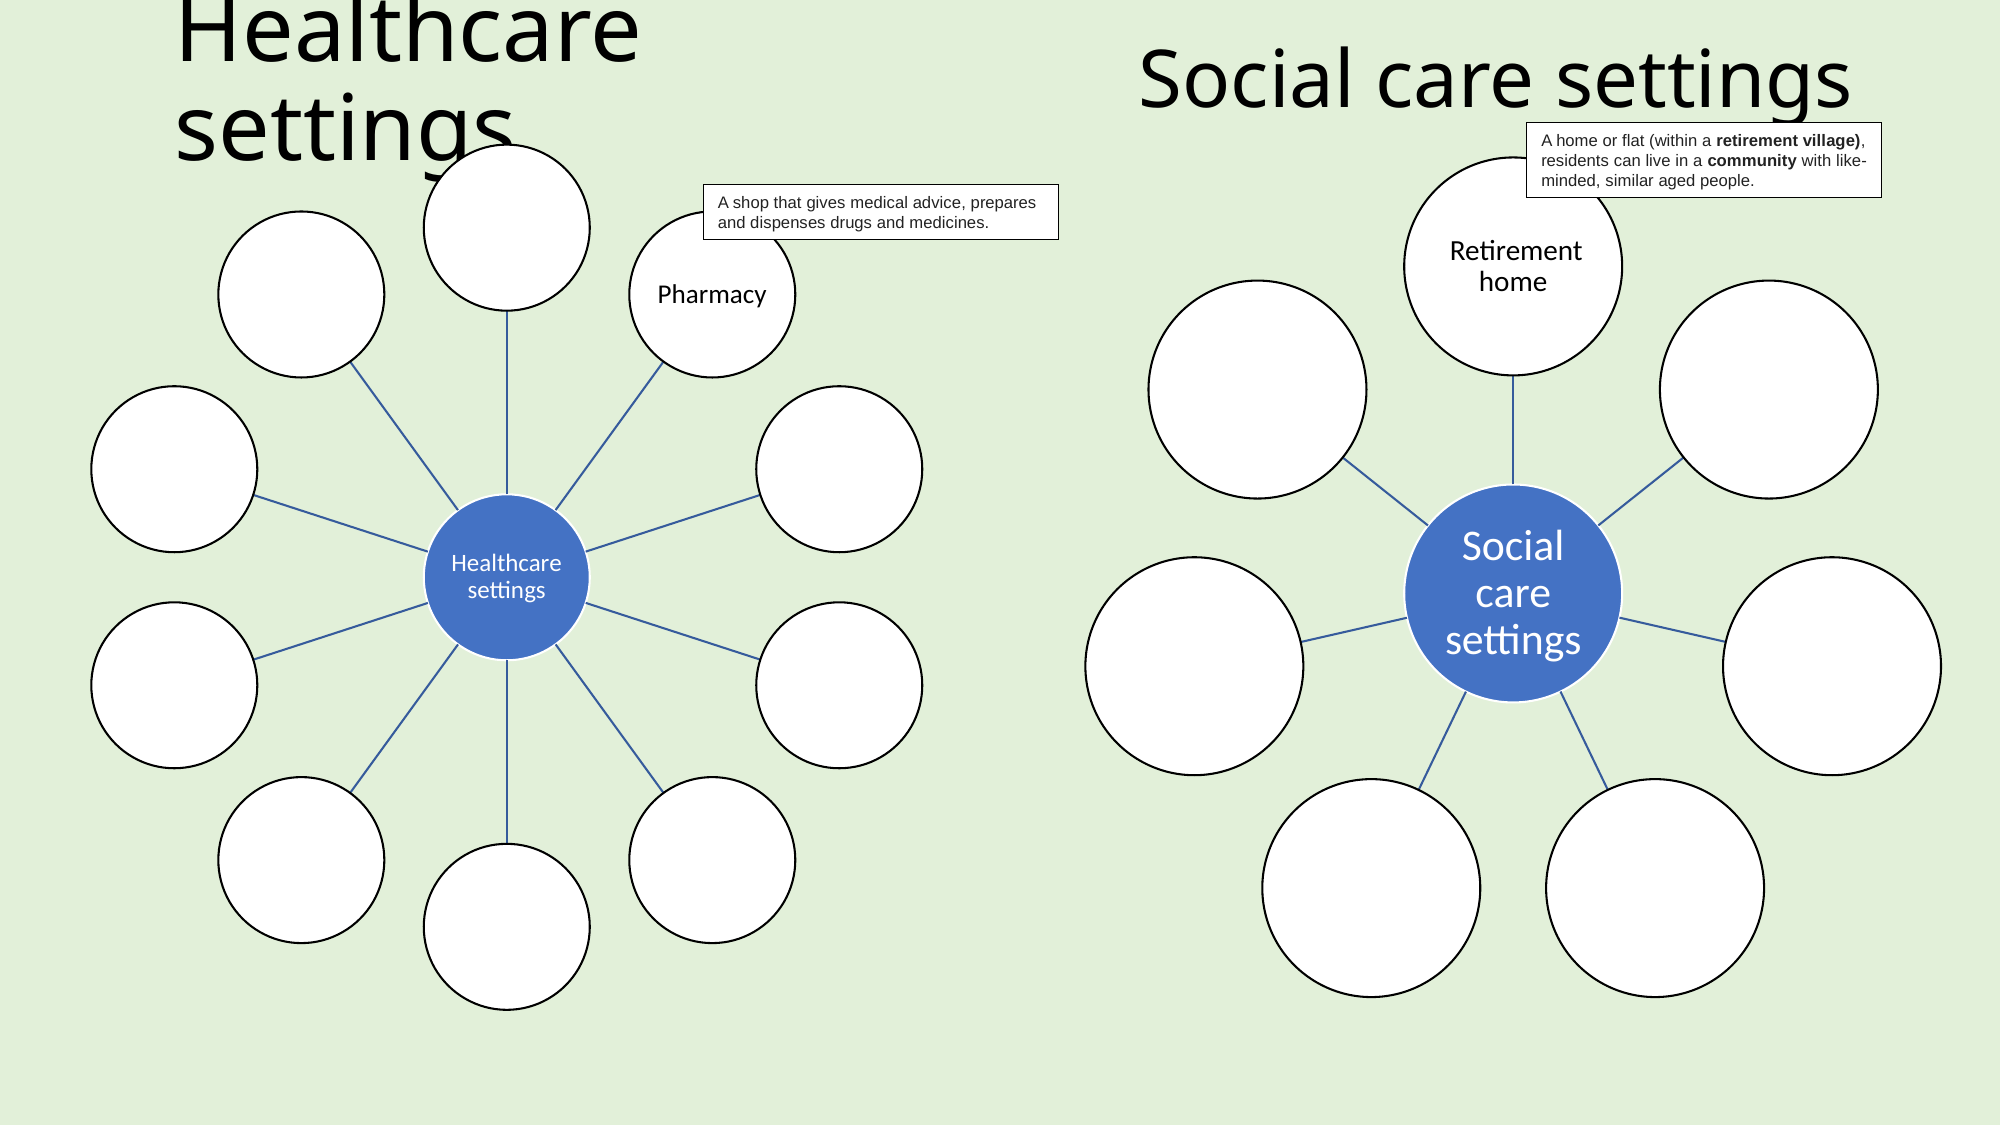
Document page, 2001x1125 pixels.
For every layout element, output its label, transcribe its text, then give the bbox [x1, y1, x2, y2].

title Healthcare settings [159, 22, 918, 141]
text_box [1082, 141, 1945, 1014]
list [39, 141, 975, 1014]
text_box A home or flat (within a retirement village), residents can live in a community with like-minded, similar aged people. [1526, 122, 1882, 141]
text_box Social care settings [1123, 22, 1882, 141]
text_box A shop that gives medical advice, prepares and dispenses drugs and medicines. [975, 184, 1059, 240]
